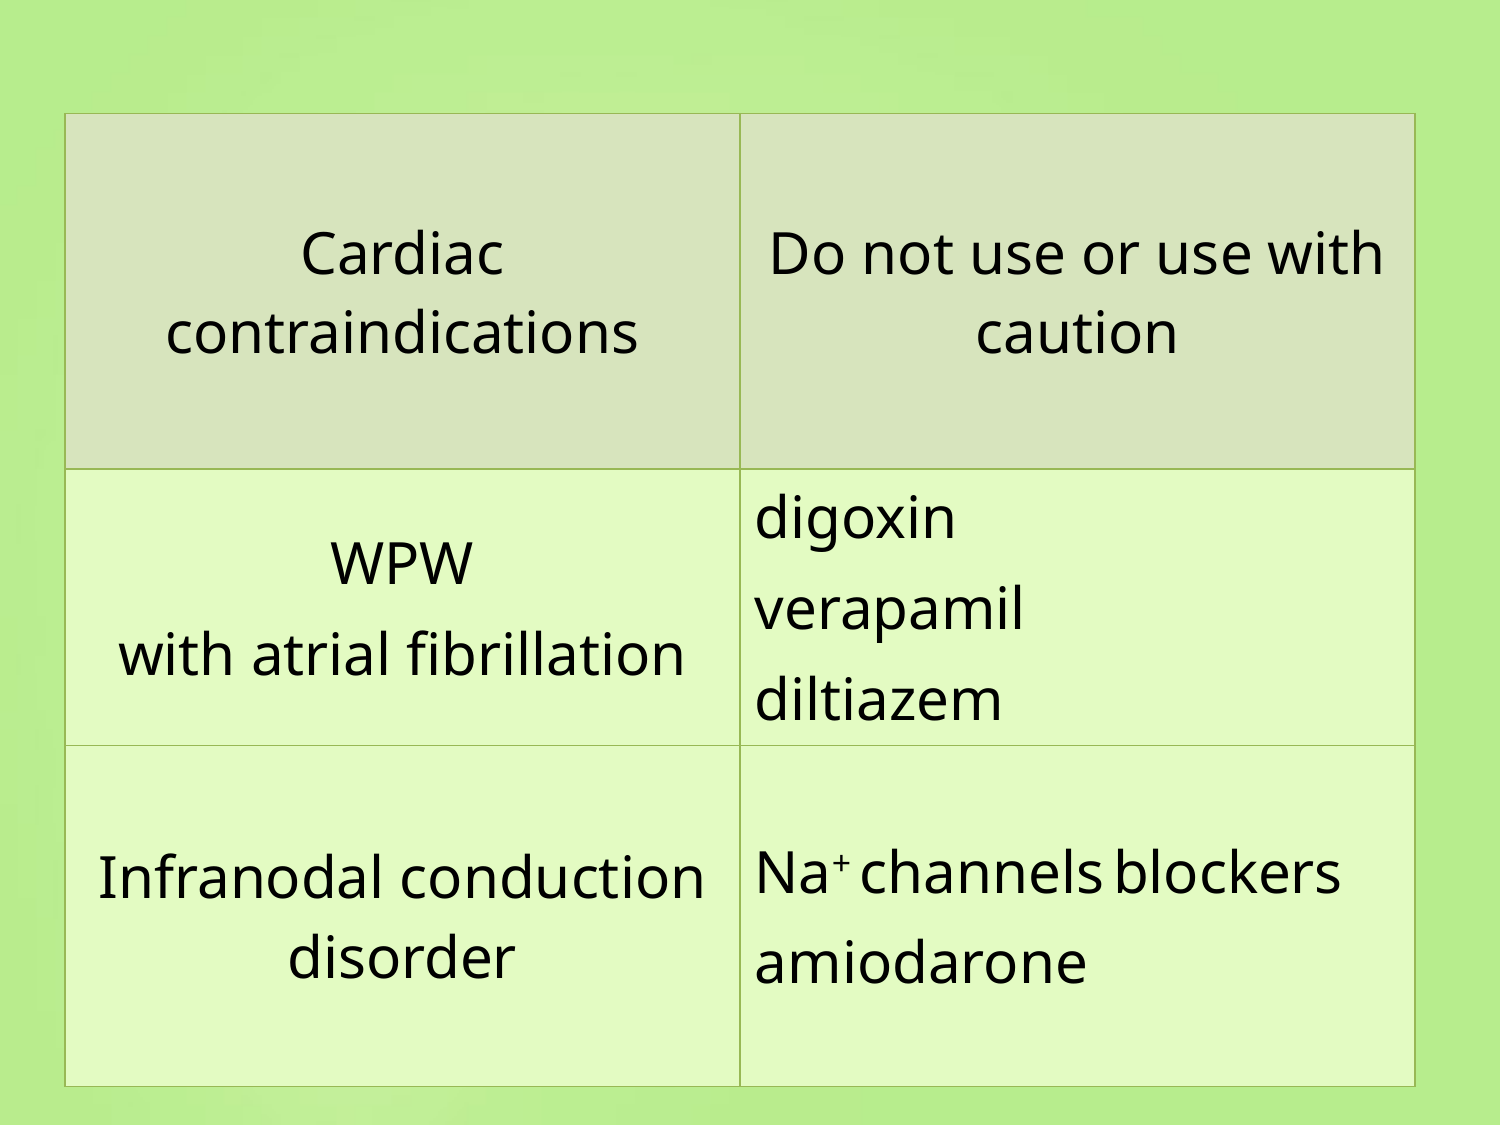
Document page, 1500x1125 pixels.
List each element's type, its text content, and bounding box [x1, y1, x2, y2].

table_header Cardiac contraindications [66, 114, 739, 468]
text_box [0, 0, 1500, 1125]
table_cell WPW with atrial fibrillation [66, 470, 739, 745]
table_cell Na+ channels blockers amiodarone [741, 746, 1414, 1086]
table_header Do not use or use with caution [741, 114, 1414, 468]
table_cell digoxin verapamil diltiazem [741, 470, 1414, 745]
table_cell Infranodal conduction disorder [66, 746, 739, 1086]
